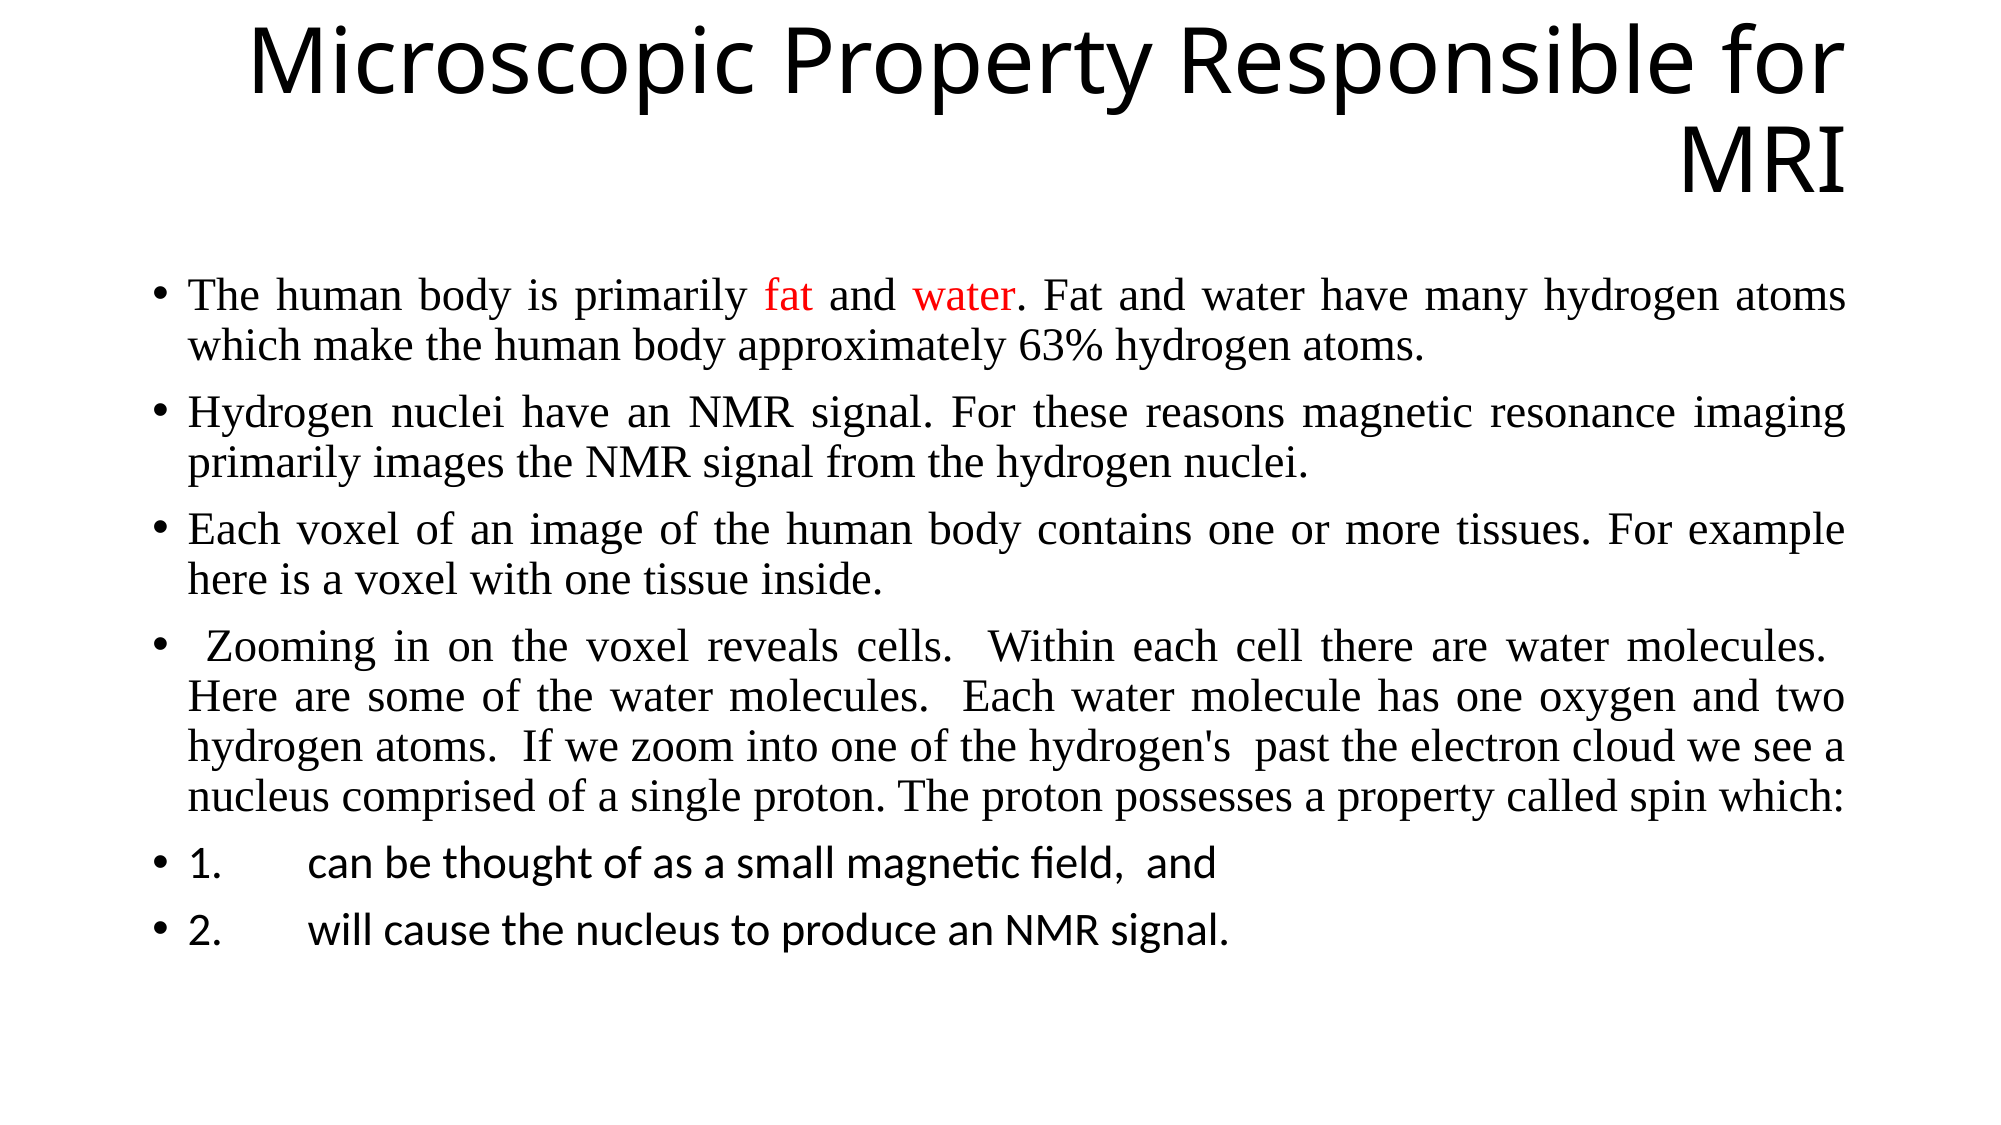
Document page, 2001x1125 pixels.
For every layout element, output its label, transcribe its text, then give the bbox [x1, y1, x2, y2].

list The human body is primarily fat and water. Fat and water have many hydrogen atoms which make the human body approximately 63% hydrogen atoms. Hydrogen nuclei have an NMR signal. For these reasons magnetic resonance imaging primarily images the NMR signal from the hydrogen nuclei. Each voxel of an image of the human body contains one or more tissues. For example here is a voxel with one tissue inside. Zooming in on the voxel reveals cells. Within each cell there are water molecules. Here are some of the water molecules. Each water molecule has one oxygen and two hydrogen atoms. If we zoom into one of the hydrogen's past the electron cloud we see a nucleus comprised of a single proton. The proton possesses a property called spin which: 1. can be thought of as a small magnetic field, and 2. will cause the nucleus to produce an NMR signal. [137, 262, 1863, 1014]
title Microscopic Property Responsible for MRI [137, 59, 1863, 262]
